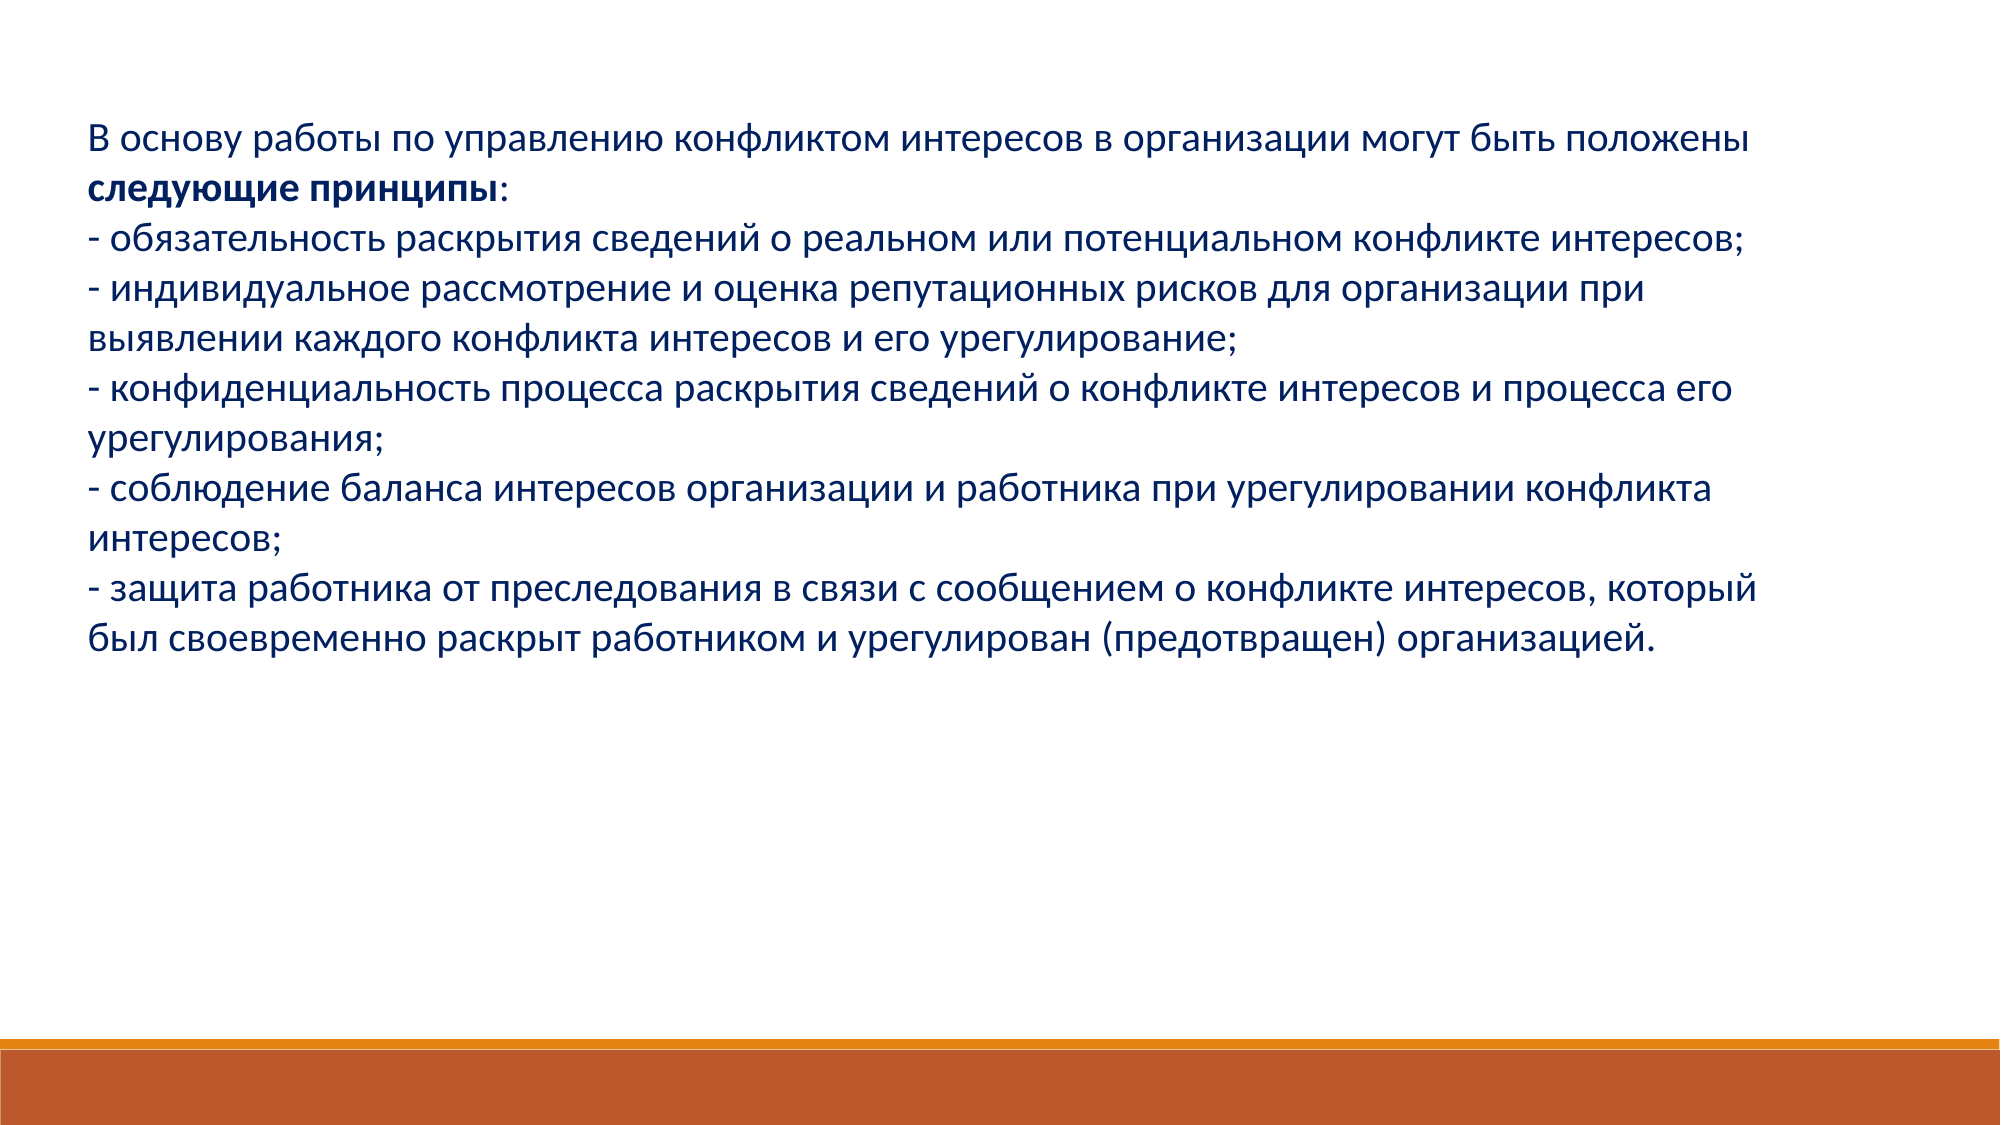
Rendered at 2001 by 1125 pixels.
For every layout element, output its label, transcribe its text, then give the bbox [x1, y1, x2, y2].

text_box В основу работы по управлению конфликтом интересов в организации могут быть положены следующие принципы: - обязательность раскрытия сведений о реальном или потенциальном конфликте интересов; - индивидуальное рассмотрение и оценка репутационных рисков для организации при выявлении каждого конфликта интересов и его урегулирование; - конфиденциальность процесса раскрытия сведений о конфликте интересов и процесса его урегулирования; - соблюдение баланса интересов организации и работника при урегулировании конфликта интересов; - защита работника от преследования в связи с сообщением о конфликте интересов, который был своевременно раскрыт работником и урегулирован (предотвращен) организацией. [72, 102, 1786, 668]
